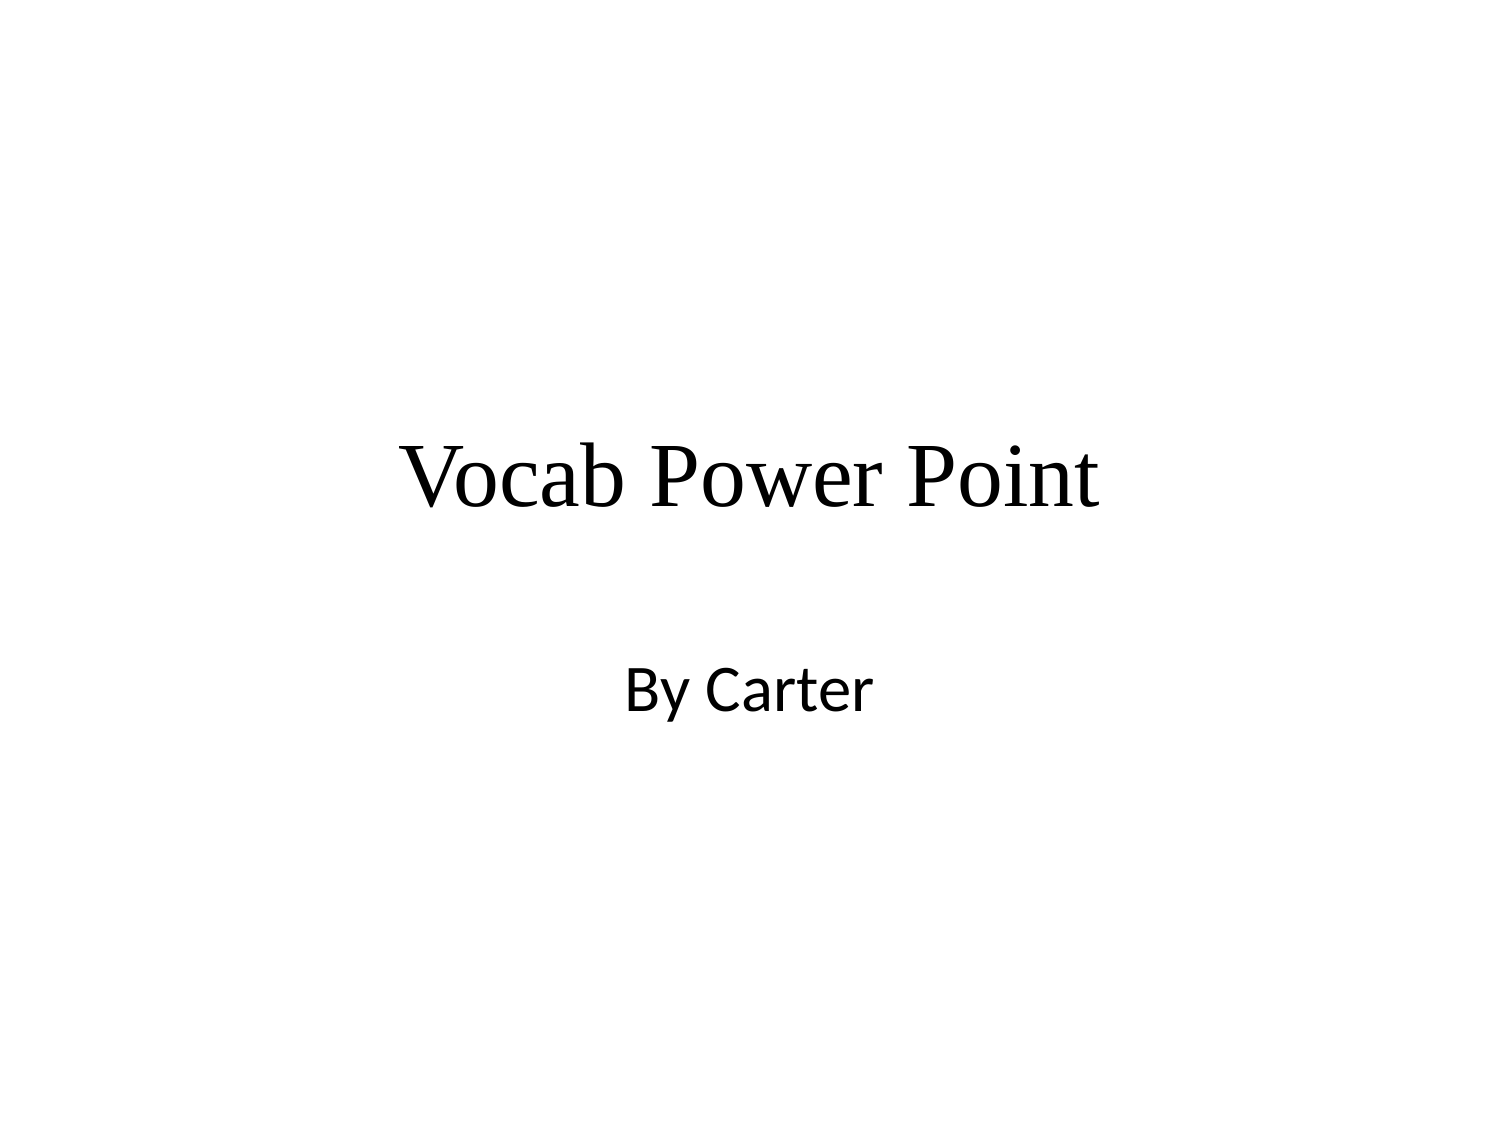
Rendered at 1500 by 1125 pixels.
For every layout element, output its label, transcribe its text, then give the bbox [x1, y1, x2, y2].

title Vocab Power Point [112, 349, 1388, 591]
subtitle By Carter [225, 637, 1275, 925]
